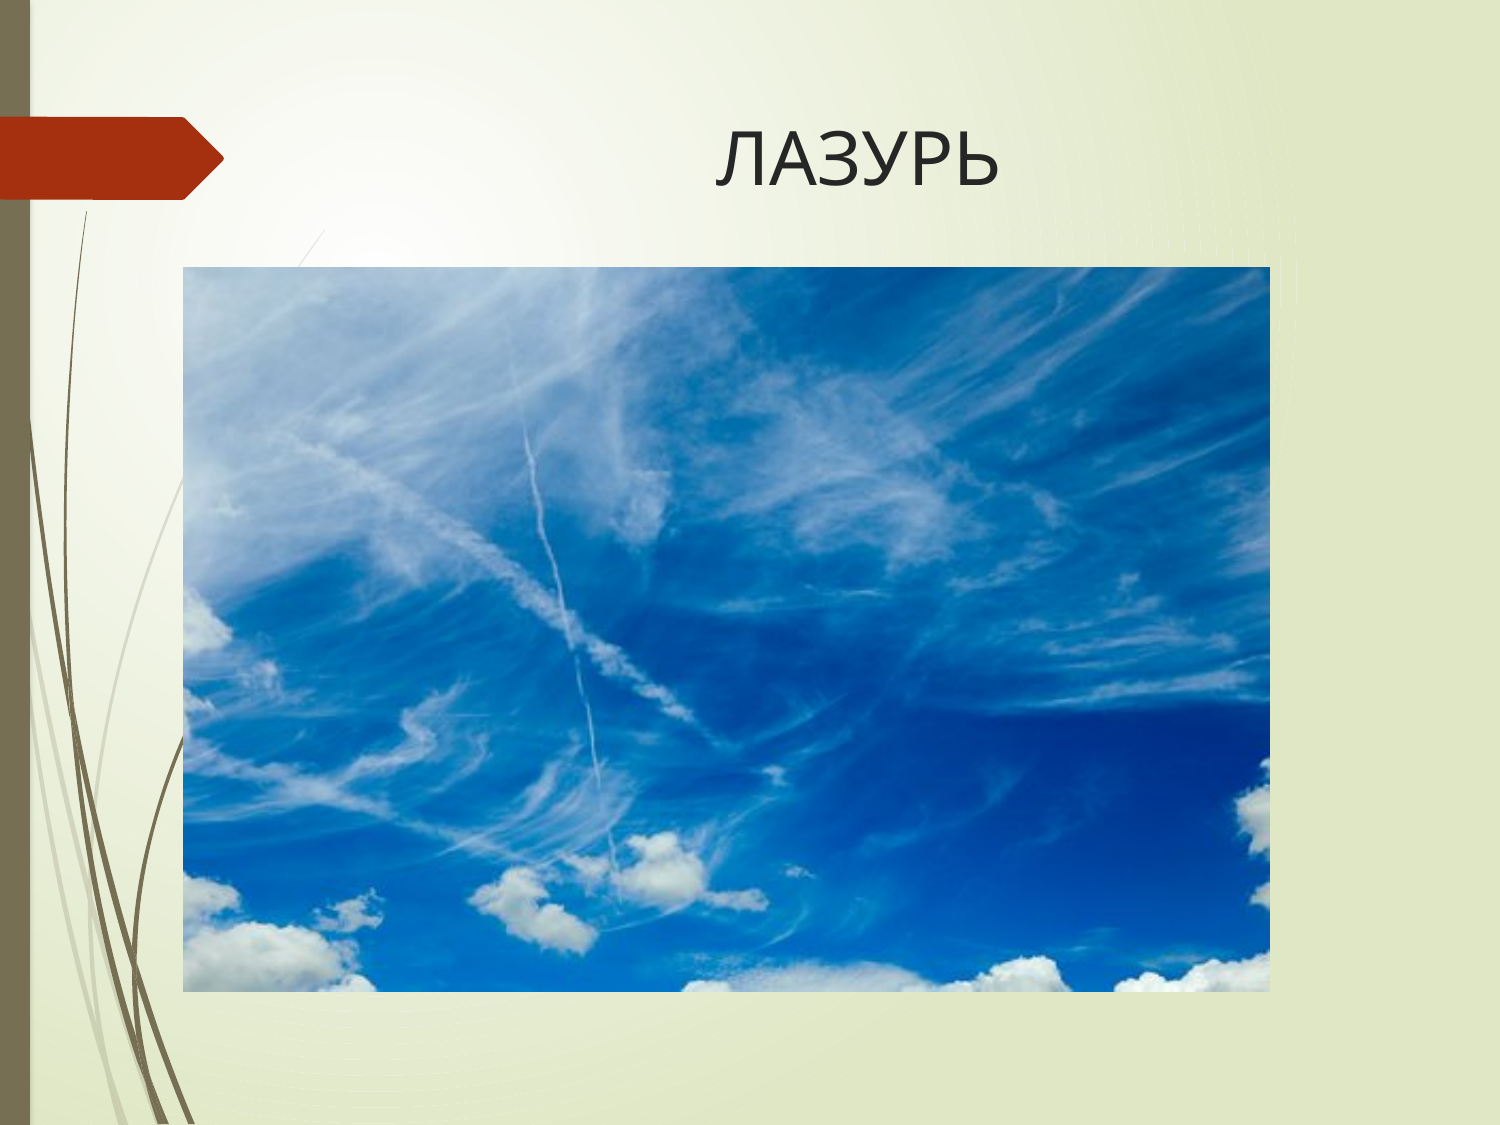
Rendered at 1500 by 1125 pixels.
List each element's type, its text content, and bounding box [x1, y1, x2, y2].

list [182, 266, 1270, 992]
title ЛАЗУРЬ [319, 102, 1400, 313]
